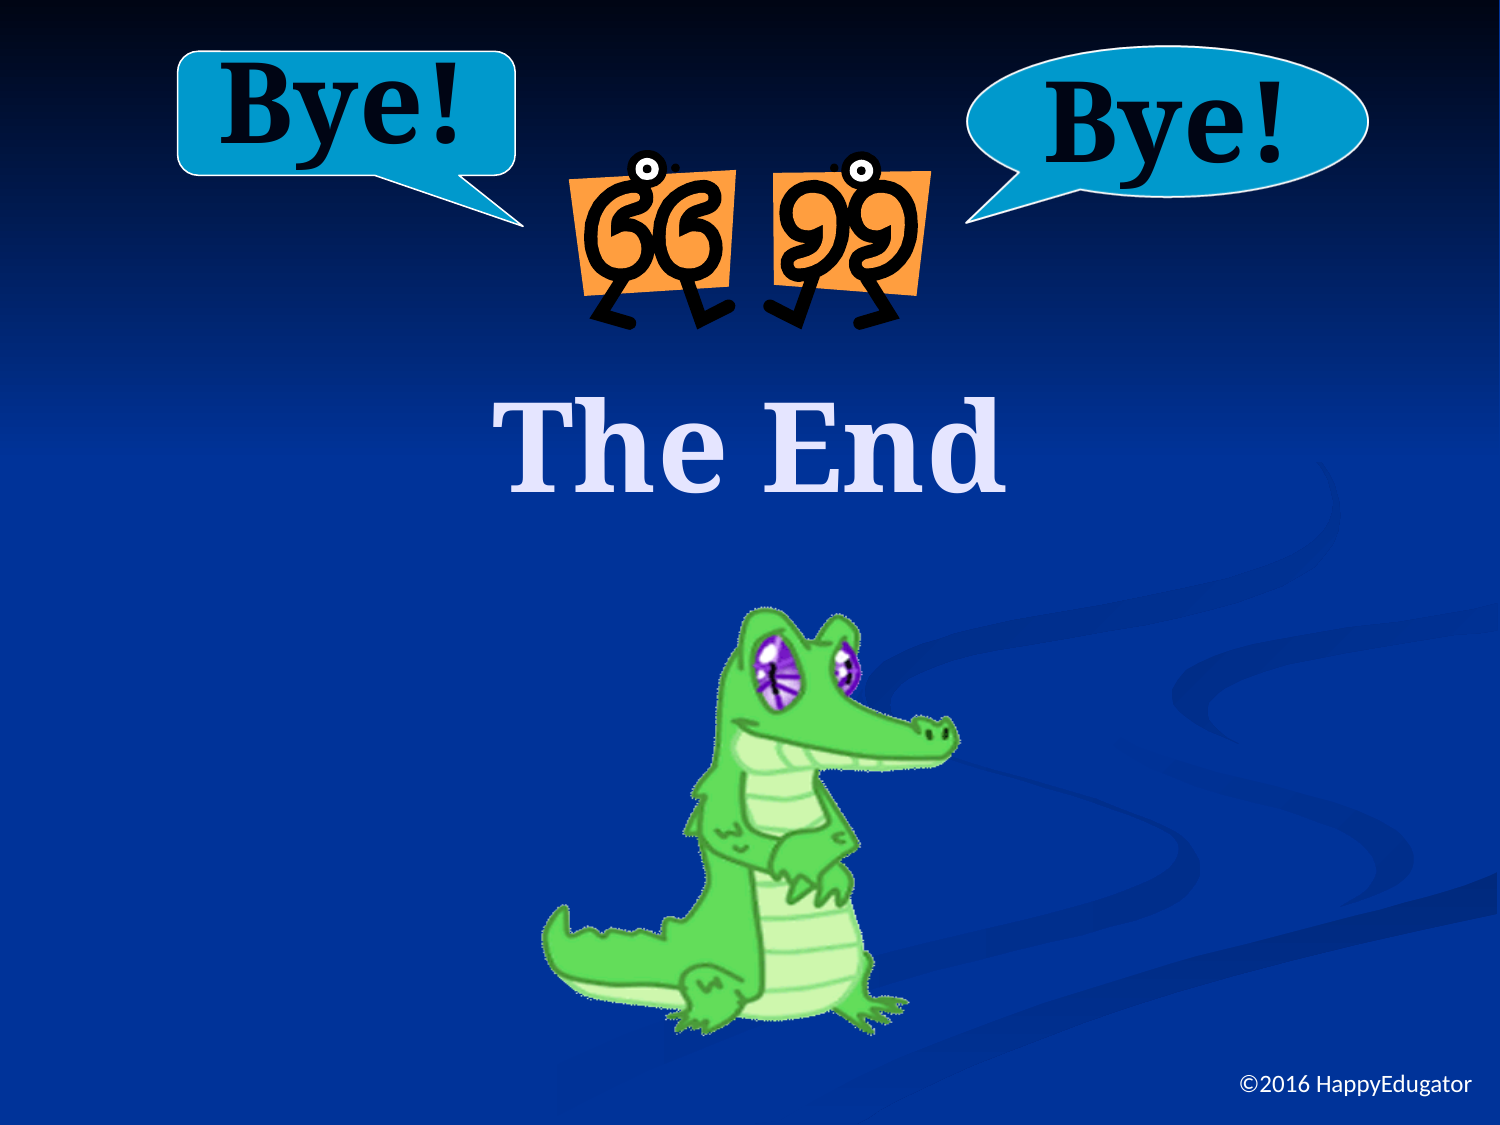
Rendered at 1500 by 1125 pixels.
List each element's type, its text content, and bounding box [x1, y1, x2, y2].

text_box [177, 51, 524, 227]
picture [462, 487, 1038, 1103]
text_box ©2016 HappyEdugator [1040, 1060, 1488, 1105]
text_box Bye! [203, 23, 483, 174]
picture [568, 149, 932, 331]
title The End [112, 284, 1388, 601]
picture [965, 45, 1370, 224]
